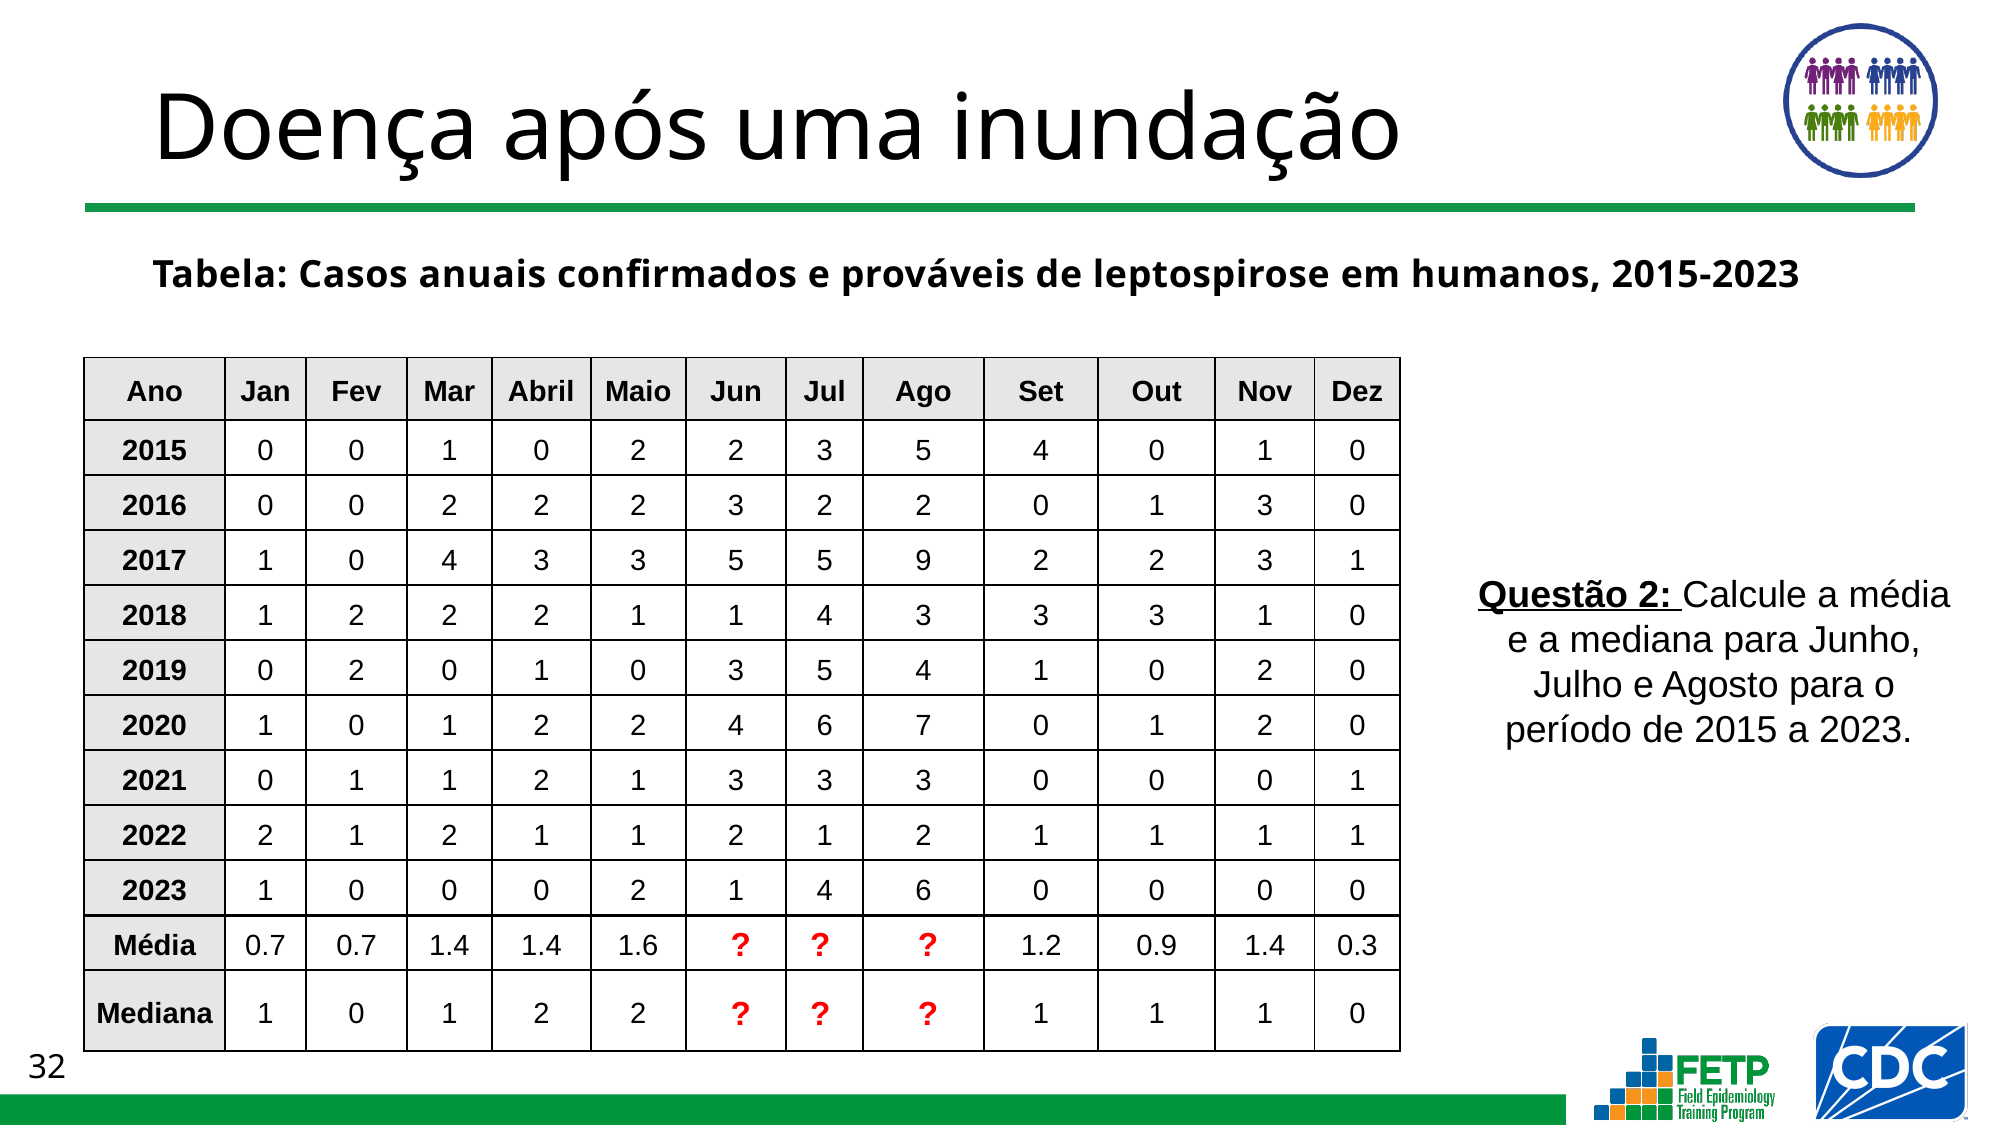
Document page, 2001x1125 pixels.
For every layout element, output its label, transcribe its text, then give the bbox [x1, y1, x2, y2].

table_cell 1 [226, 696, 305, 749]
table_cell 2020 [85, 696, 224, 749]
table_cell 0 [408, 861, 491, 914]
table_cell 2 [493, 586, 590, 639]
table_cell 5 [864, 421, 983, 474]
table_cell 0.9 [1099, 917, 1214, 969]
table_header Out [1099, 358, 1214, 419]
table_cell 0 [1315, 586, 1399, 639]
table_cell 1 [408, 696, 491, 749]
table_cell 1.2 [985, 917, 1097, 969]
table_cell Média [85, 917, 224, 969]
table_cell 5 [687, 531, 785, 584]
table_cell 0 [1216, 751, 1314, 804]
table_cell 2 [493, 971, 590, 1050]
table_cell 1 [307, 751, 406, 804]
table_cell 0 [1216, 861, 1314, 914]
table_cell 0 [1315, 421, 1399, 474]
table_header Jun [687, 358, 785, 419]
table_cell 2019 [85, 641, 224, 694]
table_cell 1 [408, 751, 491, 804]
table_cell 1 [408, 421, 491, 474]
table_header Dez [1315, 358, 1399, 419]
table_cell 1 [1315, 531, 1399, 584]
table_cell 2 [493, 696, 590, 749]
table_cell 2 [1099, 531, 1214, 584]
table_cell 2017 [85, 531, 224, 584]
table_cell 0 [1099, 861, 1214, 914]
table_cell 0 [226, 421, 305, 474]
table_cell 2 [493, 751, 590, 804]
table_cell 1.4 [1216, 917, 1314, 969]
table_cell 2 [307, 586, 406, 639]
table_cell ? [787, 971, 862, 1050]
table_cell 0 [1315, 861, 1399, 914]
table_cell 3 [1216, 476, 1314, 529]
table_cell 3 [687, 641, 785, 694]
table_cell 0 [985, 751, 1097, 804]
table_cell 1 [787, 806, 862, 859]
table_cell 2 [226, 806, 305, 859]
table_cell 2 [687, 421, 785, 474]
table_cell 1 [493, 641, 590, 694]
table_cell 2 [592, 971, 685, 1050]
table_cell 1 [985, 806, 1097, 859]
table_cell 1 [1099, 476, 1214, 529]
table_cell 1 [592, 586, 685, 639]
table_cell 0 [1315, 476, 1399, 529]
table_cell 0 [1315, 971, 1399, 1050]
table_cell 2022 [85, 806, 224, 859]
table_cell 0 [592, 641, 685, 694]
table_cell 1 [493, 806, 590, 859]
table_cell 1.4 [493, 917, 590, 969]
table_cell 1.6 [592, 917, 685, 969]
table_cell 1 [1099, 971, 1214, 1050]
table_cell 0 [493, 861, 590, 914]
table_cell 3 [864, 586, 983, 639]
table_cell 1 [1216, 806, 1314, 859]
table_cell 6 [787, 696, 862, 749]
table_cell 3 [1216, 531, 1314, 584]
table_header Set [985, 358, 1097, 419]
table_cell 0 [307, 476, 406, 529]
table_cell 1 [1216, 421, 1314, 474]
table_cell 6 [864, 861, 983, 914]
table_cell 3 [787, 751, 862, 804]
table_cell 2 [864, 806, 983, 859]
table_cell 2021 [85, 751, 224, 804]
table_cell 9 [864, 531, 983, 584]
table_cell 2 [408, 806, 491, 859]
table_cell 4 [985, 421, 1097, 474]
table_cell 2018 [85, 586, 224, 639]
table_cell 0 [307, 421, 406, 474]
table_cell 4 [787, 861, 862, 914]
table_cell 0 [226, 641, 305, 694]
table_cell 4 [687, 696, 785, 749]
table_cell 2 [985, 531, 1097, 584]
table_cell ? [787, 917, 862, 969]
table_cell 4 [864, 641, 983, 694]
table_cell 2 [592, 421, 685, 474]
table_cell 0.7 [226, 917, 305, 969]
table_cell 2 [592, 696, 685, 749]
table_cell 1 [1216, 971, 1314, 1050]
table_cell 4 [408, 531, 491, 584]
table_cell 0 [1099, 421, 1214, 474]
table_cell 3 [1099, 586, 1214, 639]
table_cell 1 [408, 971, 491, 1050]
table_cell 2016 [85, 476, 224, 529]
table_cell 1 [1216, 586, 1314, 639]
table_cell 2 [1216, 641, 1314, 694]
table_header Ago [864, 358, 983, 419]
picture [1783, 23, 1938, 178]
table_cell 1 [226, 861, 305, 914]
table_header Nov [1216, 358, 1314, 419]
table_cell 0 [226, 476, 305, 529]
picture [1813, 1023, 1968, 1122]
table_cell 2 [307, 641, 406, 694]
table_cell 2 [592, 861, 685, 914]
table_cell ? [687, 971, 785, 1050]
table_cell 0 [1315, 696, 1399, 749]
table_cell 1 [226, 586, 305, 639]
table_cell 0 [493, 421, 590, 474]
table_cell 1 [985, 971, 1097, 1050]
table_header Fev [307, 358, 406, 419]
table_cell 3 [493, 531, 590, 584]
table_cell 2 [408, 476, 491, 529]
table_header Abril [493, 358, 590, 419]
table_cell 4 [787, 586, 862, 639]
table_cell 1 [985, 641, 1097, 694]
table_cell 2 [864, 476, 983, 529]
table_cell 2 [787, 476, 862, 529]
table_cell 1 [1099, 806, 1214, 859]
table_cell 0 [307, 971, 406, 1050]
table_cell 7 [864, 696, 983, 749]
table_header Maio [592, 358, 685, 419]
table_cell 0 [1099, 751, 1214, 804]
table_cell 2 [592, 476, 685, 529]
table_cell 3 [985, 586, 1097, 639]
title Doença após uma inundação [137, 73, 1738, 205]
table_cell 0 [226, 751, 305, 804]
list Tabela: Casos anuais confirmados e prováveis de leptospirose em humanos, 2015-2023 [137, 242, 1863, 1004]
table_cell 1 [307, 806, 406, 859]
table_cell 2015 [85, 421, 224, 474]
text_box Questão 2: Calcule a média e a mediana para Junho, Julho e Agosto para o período de 2015 a 2023. [1461, 562, 1967, 758]
table_cell 1 [592, 751, 685, 804]
table_cell 2 [1216, 696, 1314, 749]
table_cell 0 [1099, 641, 1214, 694]
table_cell 2023 [85, 861, 224, 914]
table_cell 3 [687, 751, 785, 804]
table_header Jul [787, 358, 862, 419]
table_cell 3 [592, 531, 685, 584]
table_cell 1 [1315, 751, 1399, 804]
table_cell 2 [493, 476, 590, 529]
table_cell 0.3 [1315, 917, 1399, 969]
table_cell 0 [408, 641, 491, 694]
table_cell 1 [226, 971, 305, 1050]
table_cell 0 [307, 861, 406, 914]
table_cell Mediana [85, 971, 224, 1050]
table_cell 0 [985, 861, 1097, 914]
table_cell 2 [687, 806, 785, 859]
table_cell 0 [985, 476, 1097, 529]
table_cell 1 [592, 806, 685, 859]
table_cell 5 [787, 531, 862, 584]
table_cell 1 [687, 586, 785, 639]
table_cell 0 [1315, 641, 1399, 694]
table_header Ano [85, 358, 224, 419]
table_cell 1 [1099, 696, 1214, 749]
table_cell 2 [408, 586, 491, 639]
table_cell 0.7 [307, 917, 406, 969]
table_cell ? [864, 971, 983, 1050]
table_cell 0 [985, 696, 1097, 749]
table_cell 0 [307, 696, 406, 749]
table_cell 1 [1315, 806, 1399, 859]
table_cell 1 [687, 861, 785, 914]
table_cell 5 [787, 641, 862, 694]
table_cell 3 [864, 751, 983, 804]
table_cell ? [687, 917, 785, 969]
table_cell ? [864, 917, 983, 969]
picture [1594, 1038, 1775, 1122]
table_cell 3 [687, 476, 785, 529]
table_header Mar [408, 358, 491, 419]
table_header Jan [226, 358, 305, 419]
table_cell 0 [307, 531, 406, 584]
table_cell 3 [787, 421, 862, 474]
table_cell 1.4 [408, 917, 491, 969]
table_cell 1 [226, 531, 305, 584]
